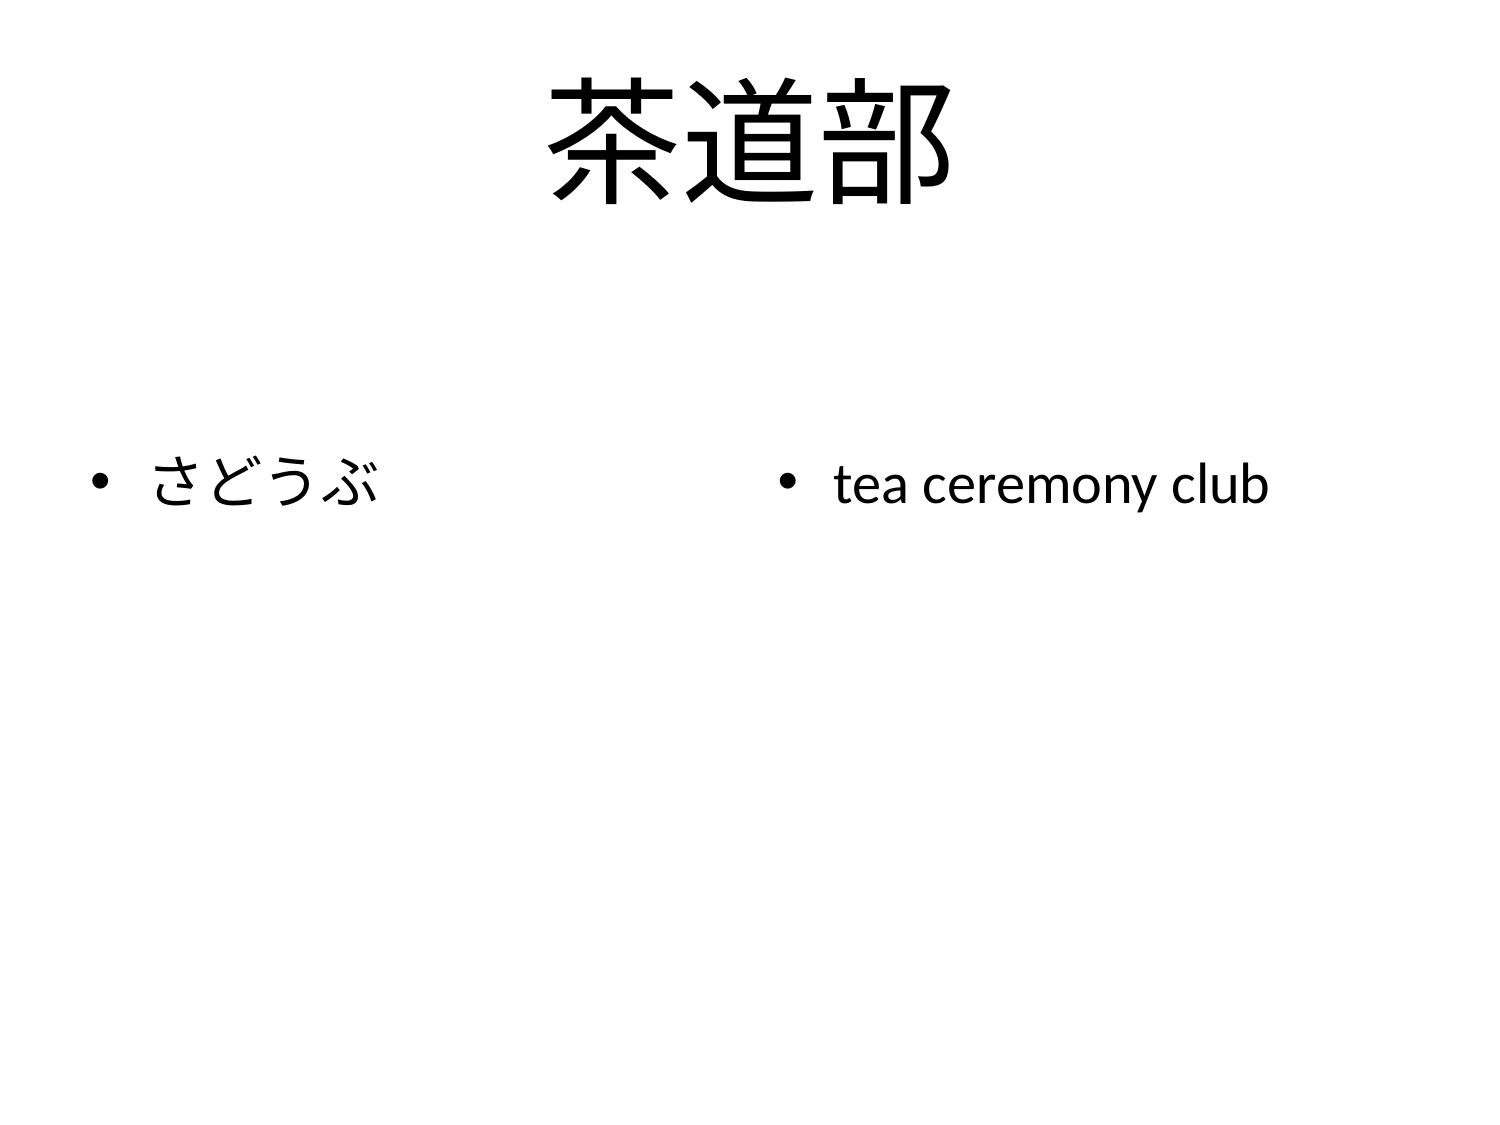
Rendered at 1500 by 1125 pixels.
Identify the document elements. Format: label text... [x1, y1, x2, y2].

list さどうぶ [74, 437, 738, 1006]
list tea ceremony club [762, 437, 1426, 1006]
title 茶道部 [74, 44, 1426, 233]
